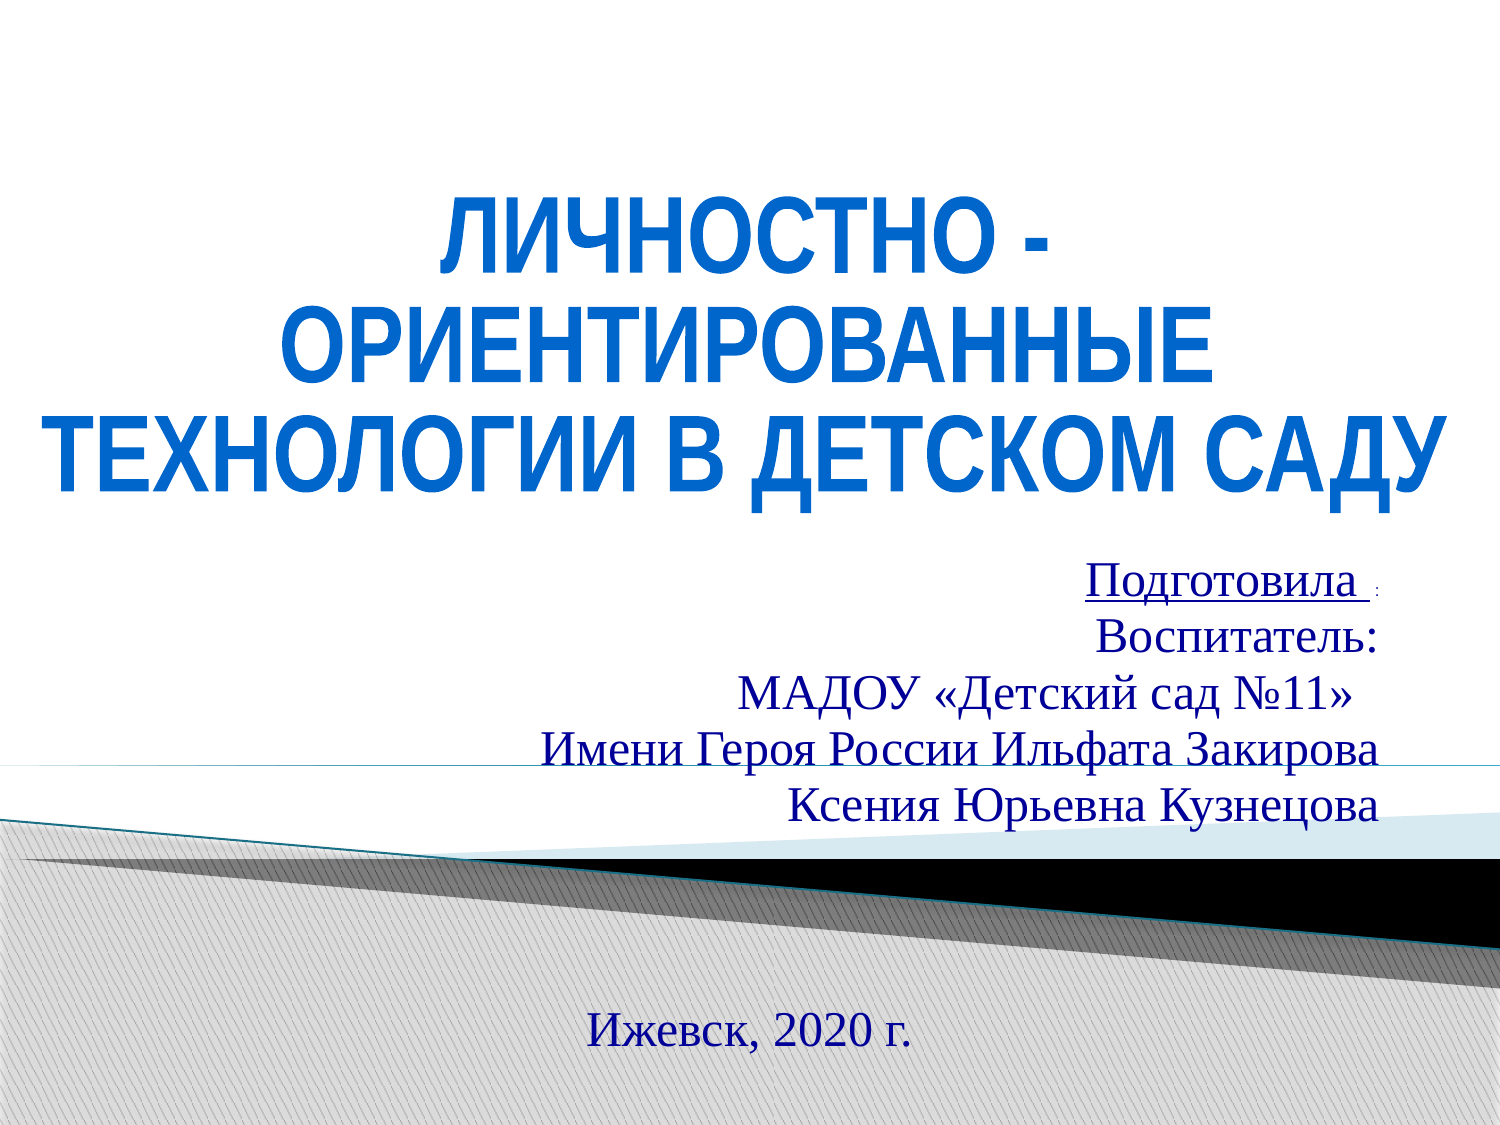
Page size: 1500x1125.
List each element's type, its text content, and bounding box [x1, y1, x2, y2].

subtitle Подготовила : Воспитатель: МАДОУ «Детский сад №11» Имени Героя России Ильфата Закирова Ксения Юрьевна Кузнецова Ижевск, 2020 г. [111, 550, 1388, 748]
picture [5, 859, 1500, 989]
